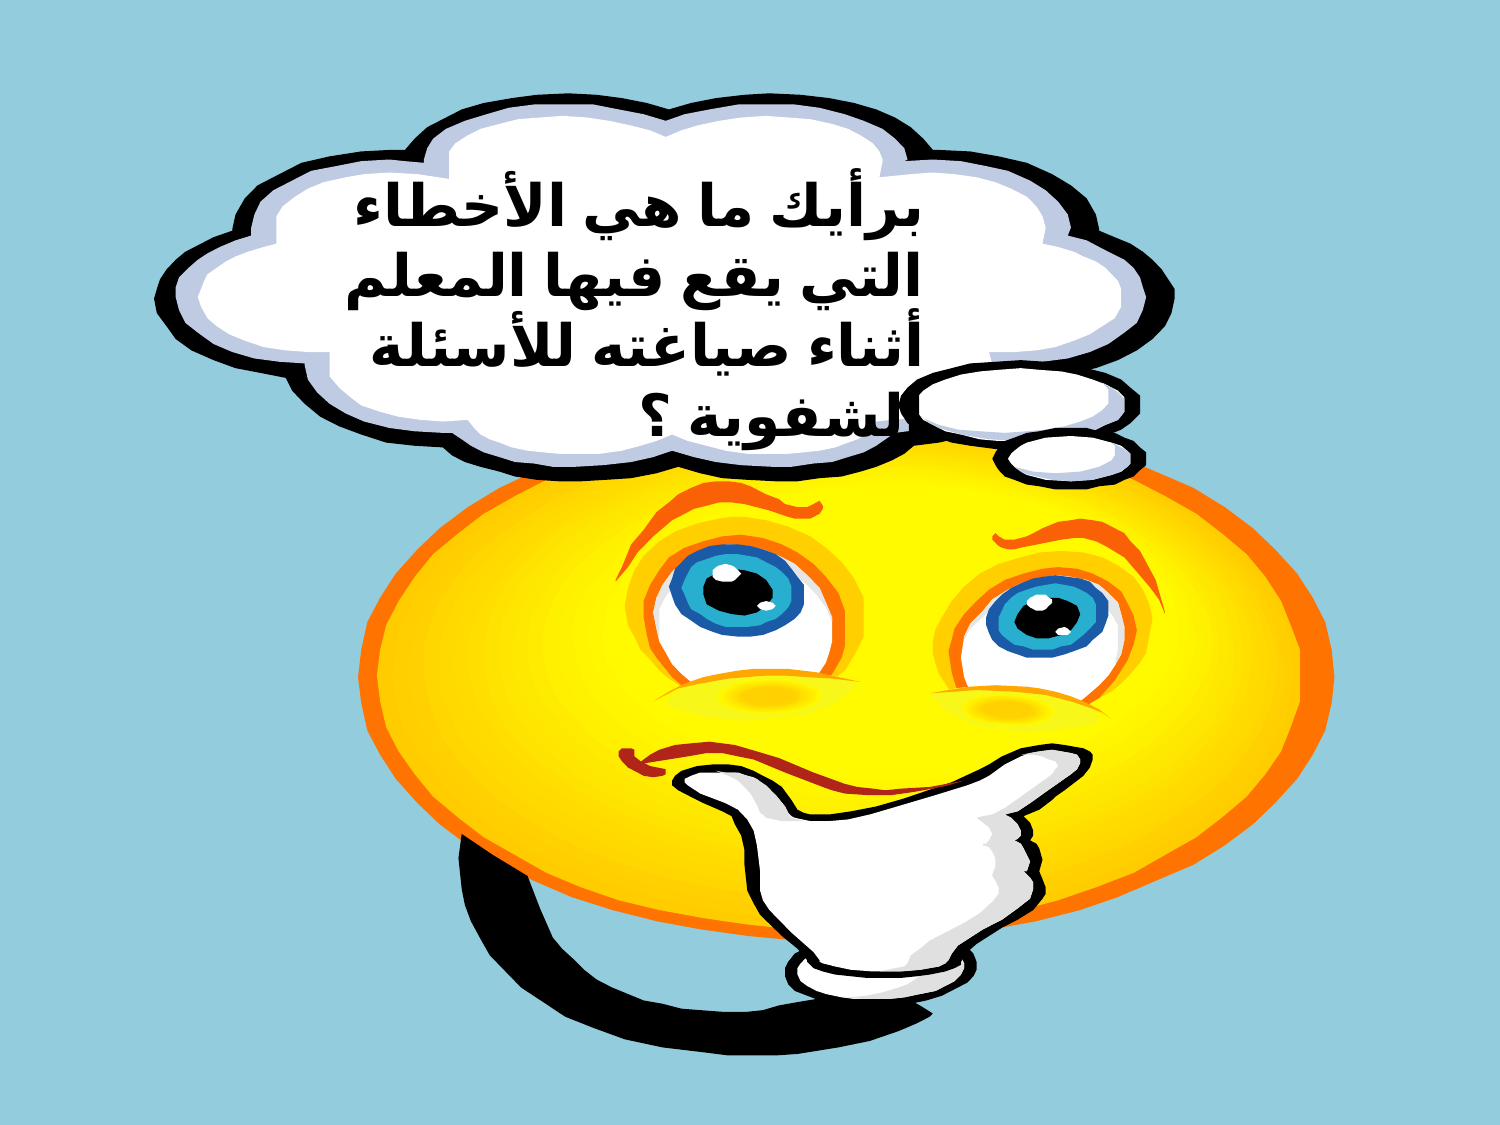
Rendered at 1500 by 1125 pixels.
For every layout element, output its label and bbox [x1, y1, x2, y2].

picture [147, 89, 1341, 1059]
